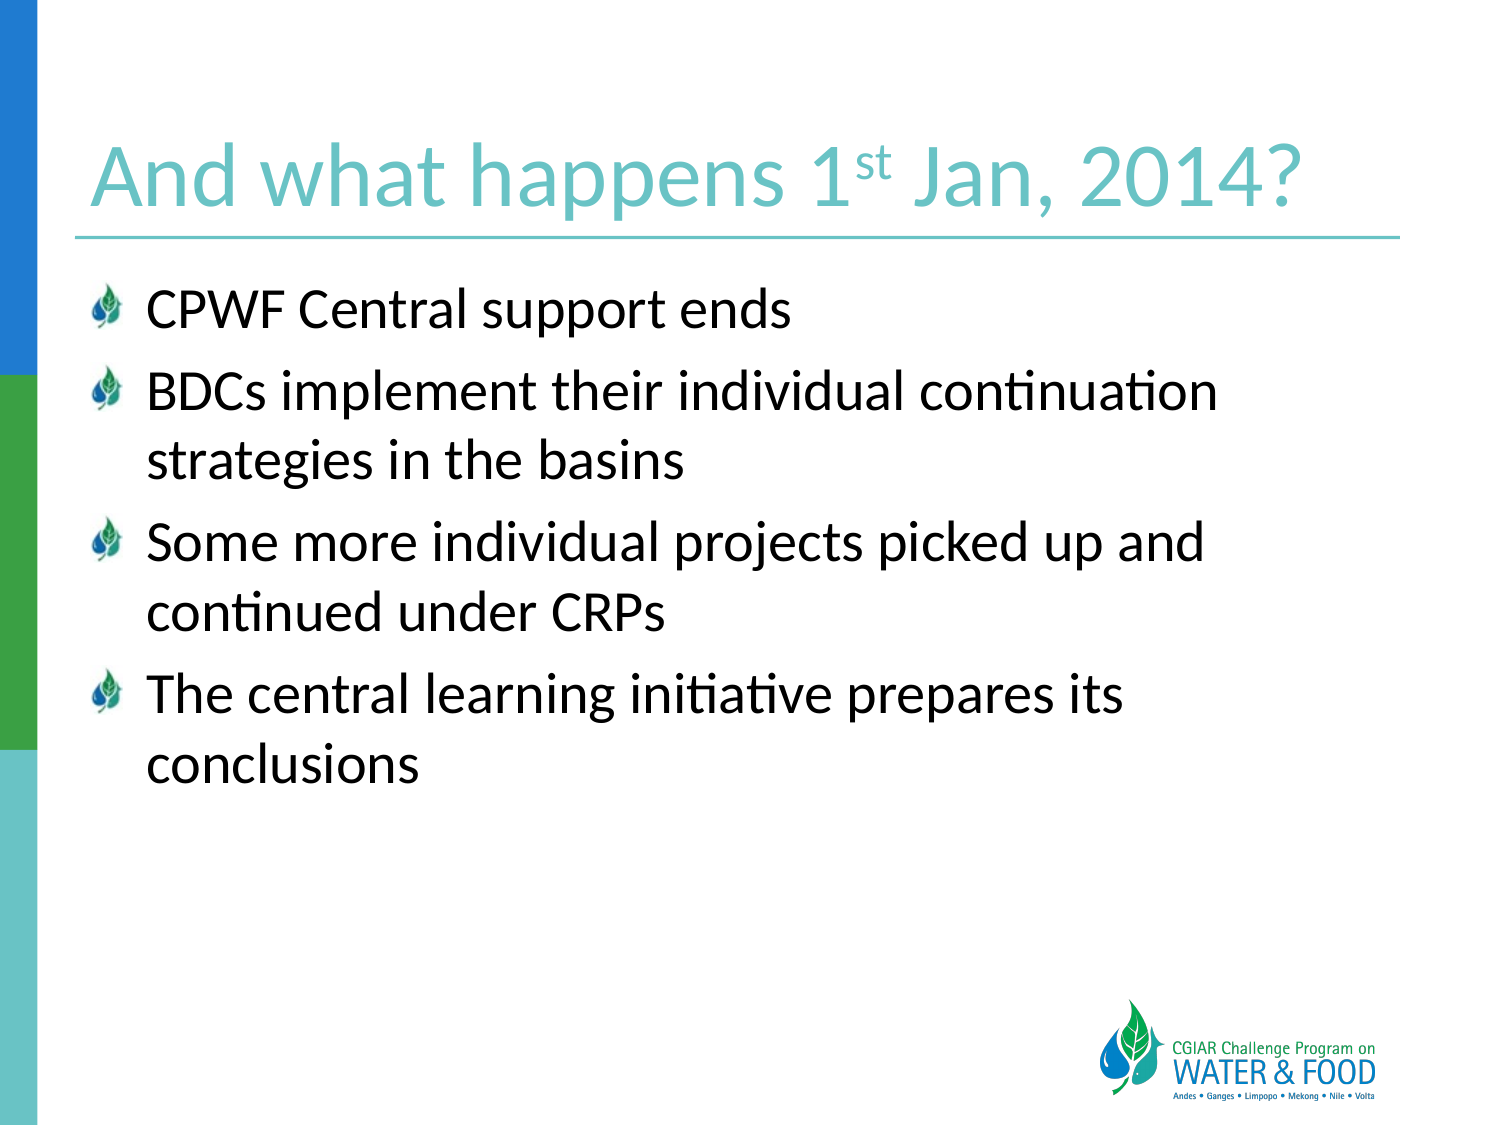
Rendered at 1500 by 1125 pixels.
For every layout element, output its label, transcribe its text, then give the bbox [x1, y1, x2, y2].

picture [90, 280, 123, 330]
picture [90, 513, 123, 563]
picture [1100, 1006, 1375, 1101]
picture [90, 362, 123, 412]
title And what happens 1st Jan, 2014? [74, 45, 1426, 233]
picture [90, 665, 123, 715]
list CPWF Central support ends BDCs implement their individual continuation strategies in the basins Some more individual projects picked up and continued under CRPs The central learning initiative prepares its conclusions [74, 262, 1426, 1006]
picture [1362, 1062, 1372, 1081]
